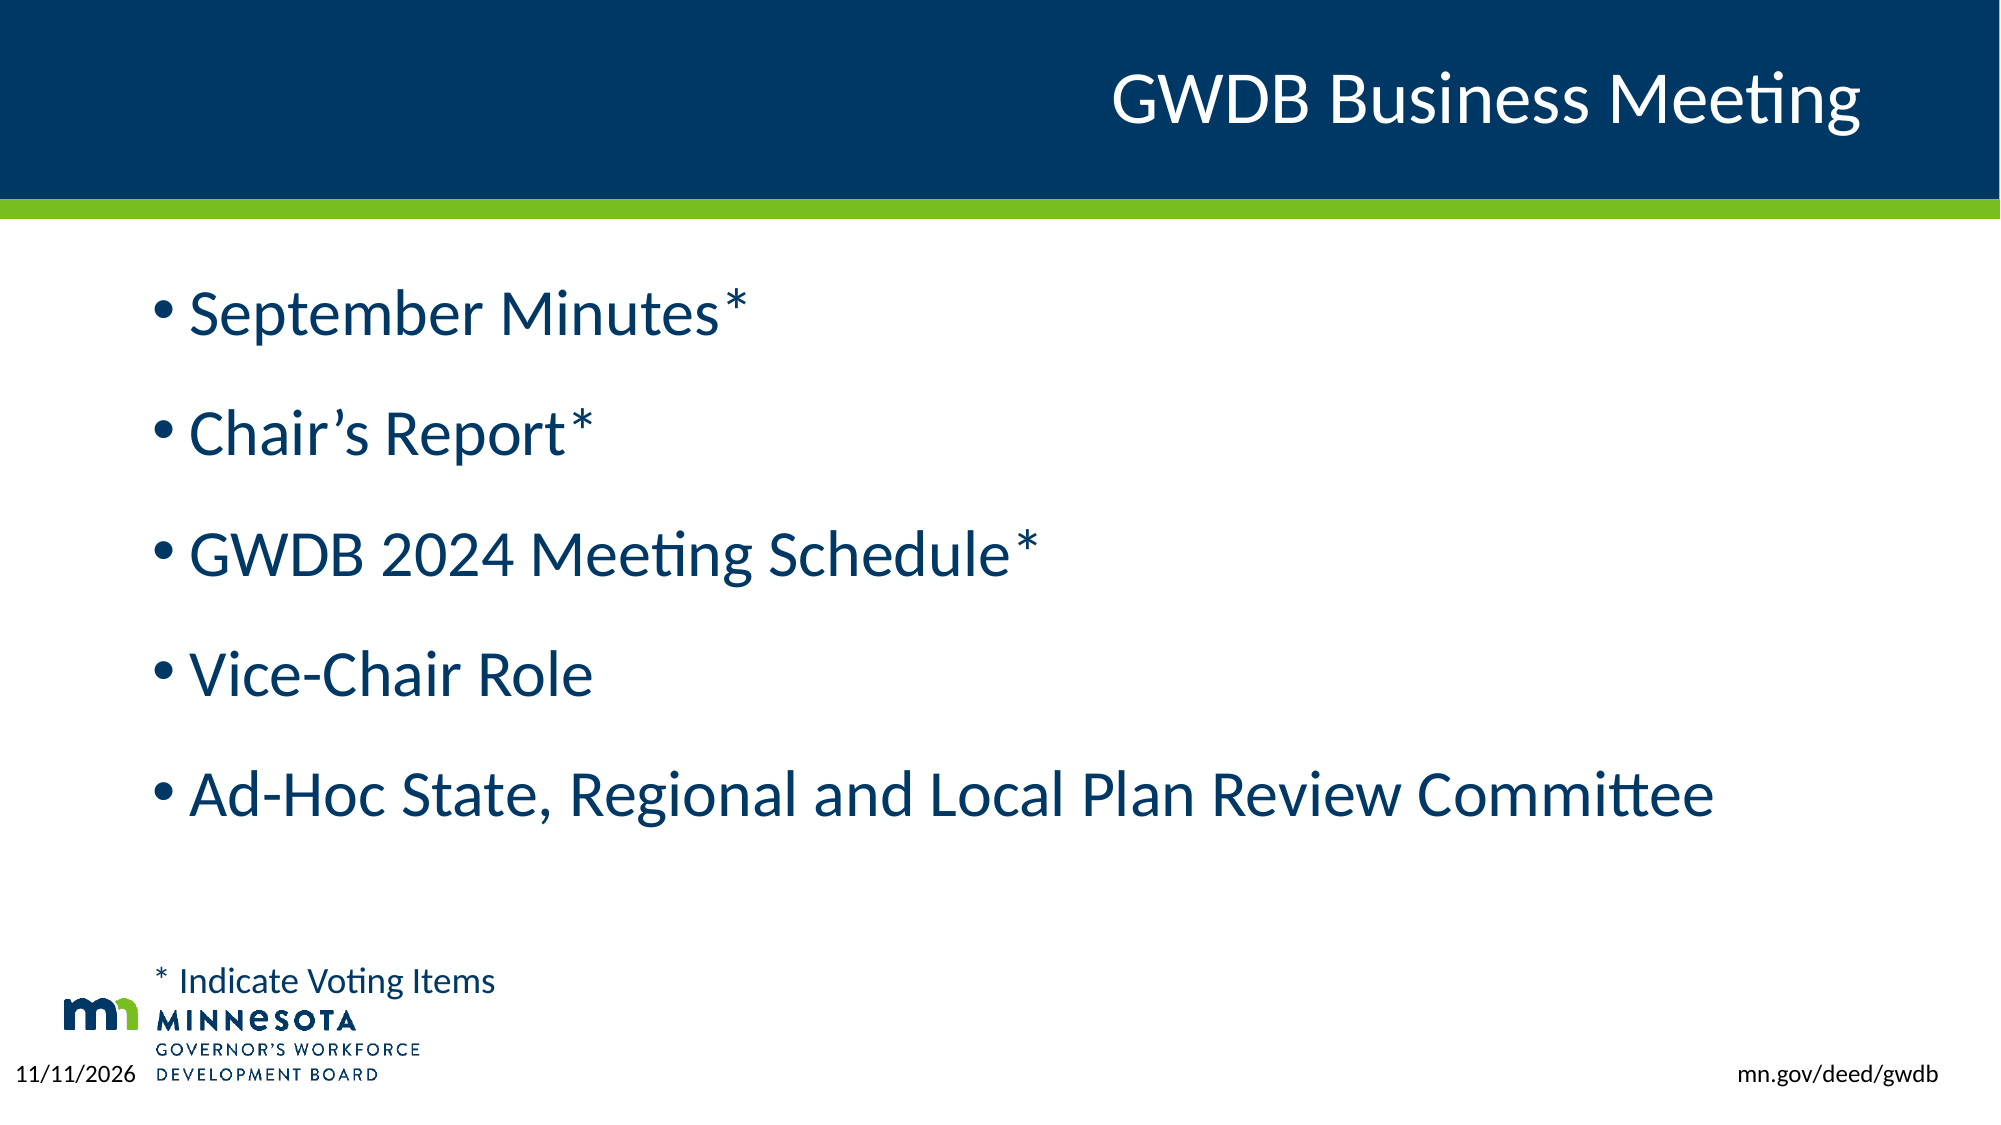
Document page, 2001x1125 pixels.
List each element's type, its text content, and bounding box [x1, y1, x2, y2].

title GWDB Business Meeting [137, 0, 1863, 200]
picture [64, 998, 428, 1087]
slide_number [0, 1042, 223, 1103]
list September Minutes* Chair’s Report* GWDB 2024 Meeting Schedule* Vice-Chair Role Ad-Hoc State, Regional and Local Plan Review Committee * Indicate Voting Items [137, 261, 1863, 1014]
footer mn.gov/deed/gwdb [1037, 1042, 1955, 1103]
